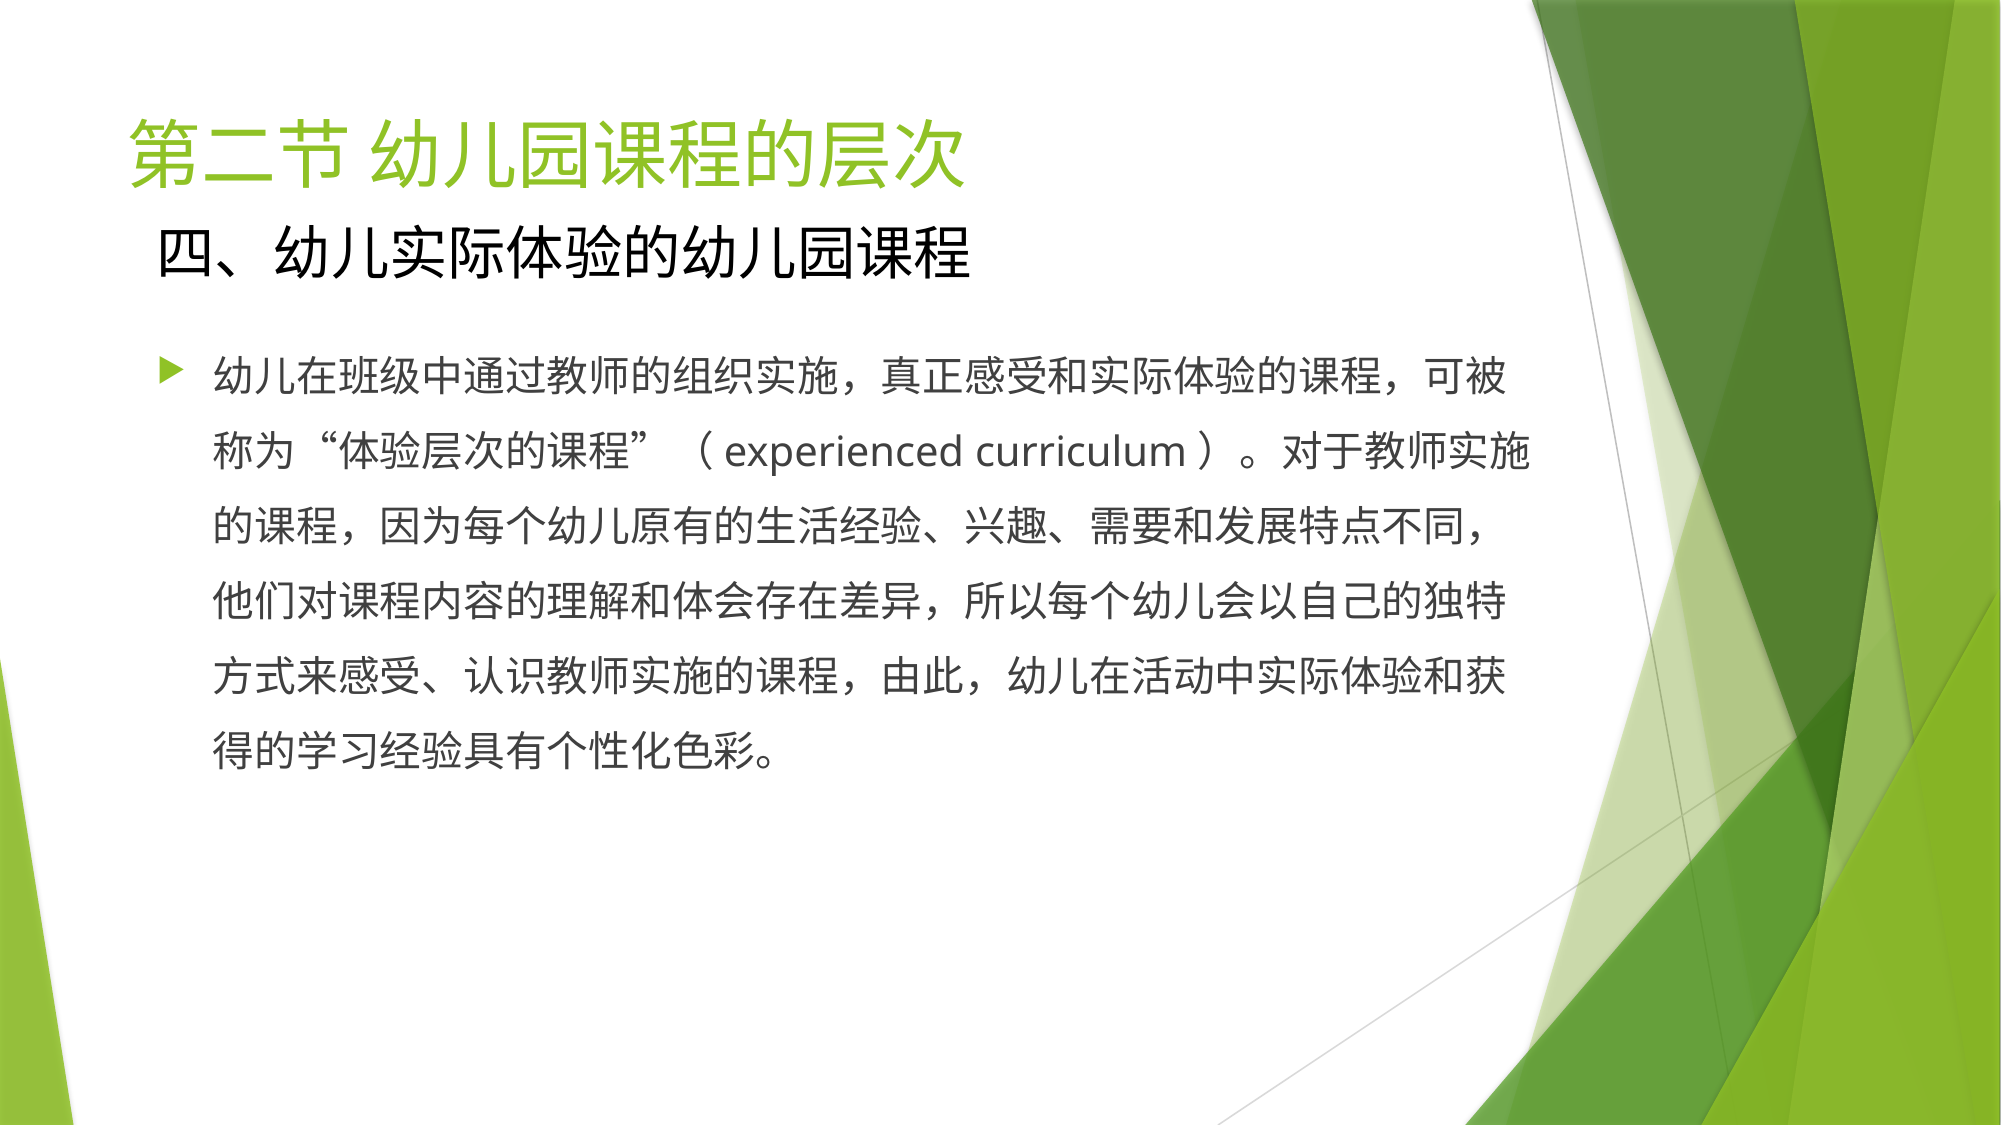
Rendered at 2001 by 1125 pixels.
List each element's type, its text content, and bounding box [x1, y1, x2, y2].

title 第二节 幼儿园课程的层次 [111, 99, 1522, 317]
list 幼儿在班级中通过教师的组织实施，真正感受和实际体验的课程，可被称为“体验层次的课程”（experienced curriculum）。对于教师实施的课程，因为每个幼儿原有的生活经验、兴趣、需要和发展特点不同，他们对课程内容的理解和体会存在差异，所以每个幼儿会以自己的独特方式来感受、认识教师实施的课程，由此，幼儿在活动中实际体验和获得的学习经验具有个性化色彩。 [141, 316, 1552, 954]
text_box 四、幼儿实际体验的幼儿园课程 [141, 208, 1031, 294]
